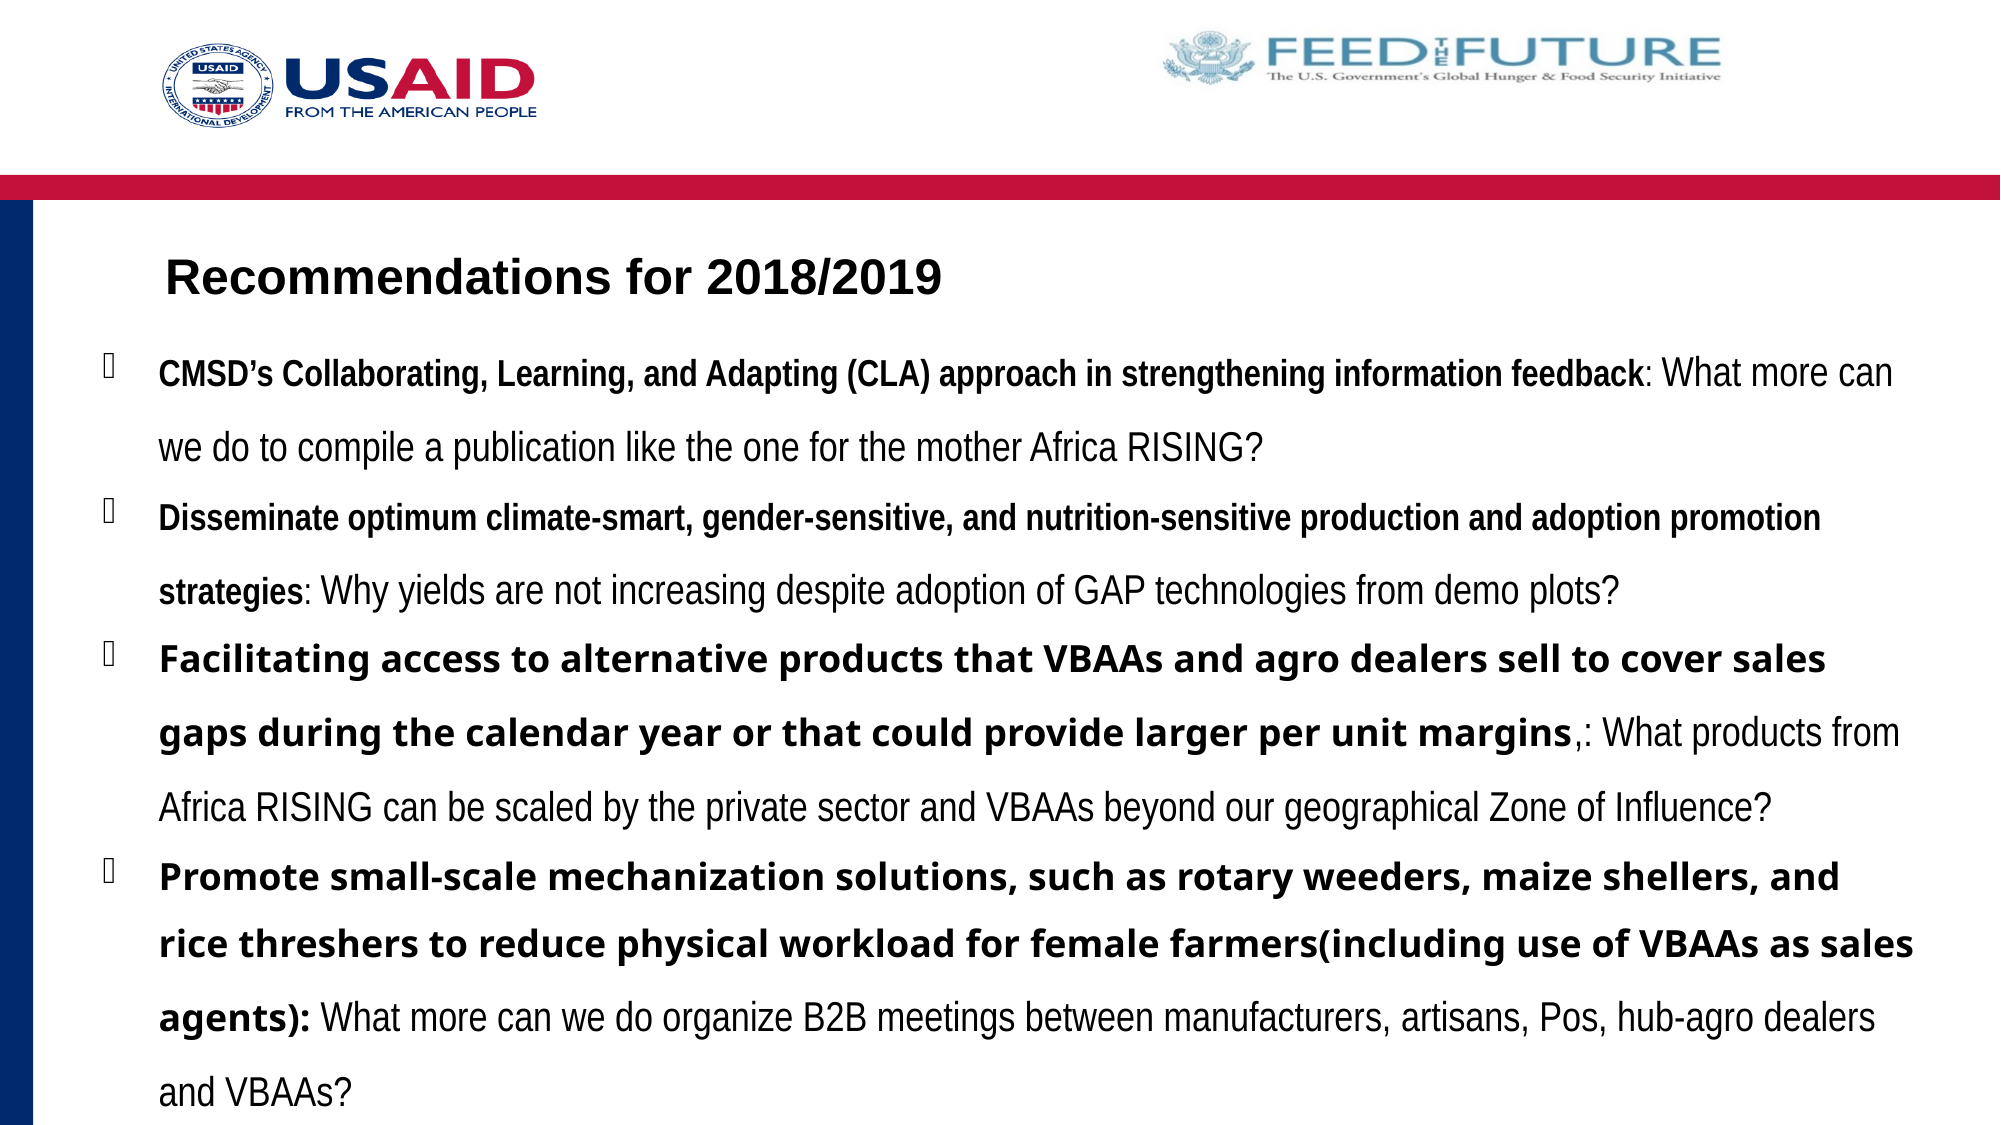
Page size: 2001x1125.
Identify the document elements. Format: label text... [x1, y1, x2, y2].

picture [107, 17, 590, 158]
list CMSD’s Collaborating, Learning, and Adapting (CLA) approach in strengthening information feedback: What more can we do to compile a publication like the one for the mother Africa RISING? Disseminate optimum climate-smart, gender-sensitive, and nutrition-sensitive production and adoption promotion strategies: Why yields are not increasing despite adoption of GAP technologies from demo plots? Facilitating access to alternative products that VBAAs and agro dealers sell to cover sales gaps during the calendar year or that could provide larger per unit margins,: What products from Africa RISING can be scaled by the private sector and VBAAs beyond our geographical Zone of Influence? Promote small-scale mechanization solutions, such as rotary weeders, maize shellers, and rice threshers to reduce physical workload for female farmers(including use of VBAAs as sales agents): What more can we do organize B2B meetings between manufacturers, artisans, Pos, hub-agro dealers and VBAAs? [87, 312, 1938, 1063]
picture [1116, 11, 1837, 152]
title Recommendations for 2018/2019 [150, 237, 1850, 312]
